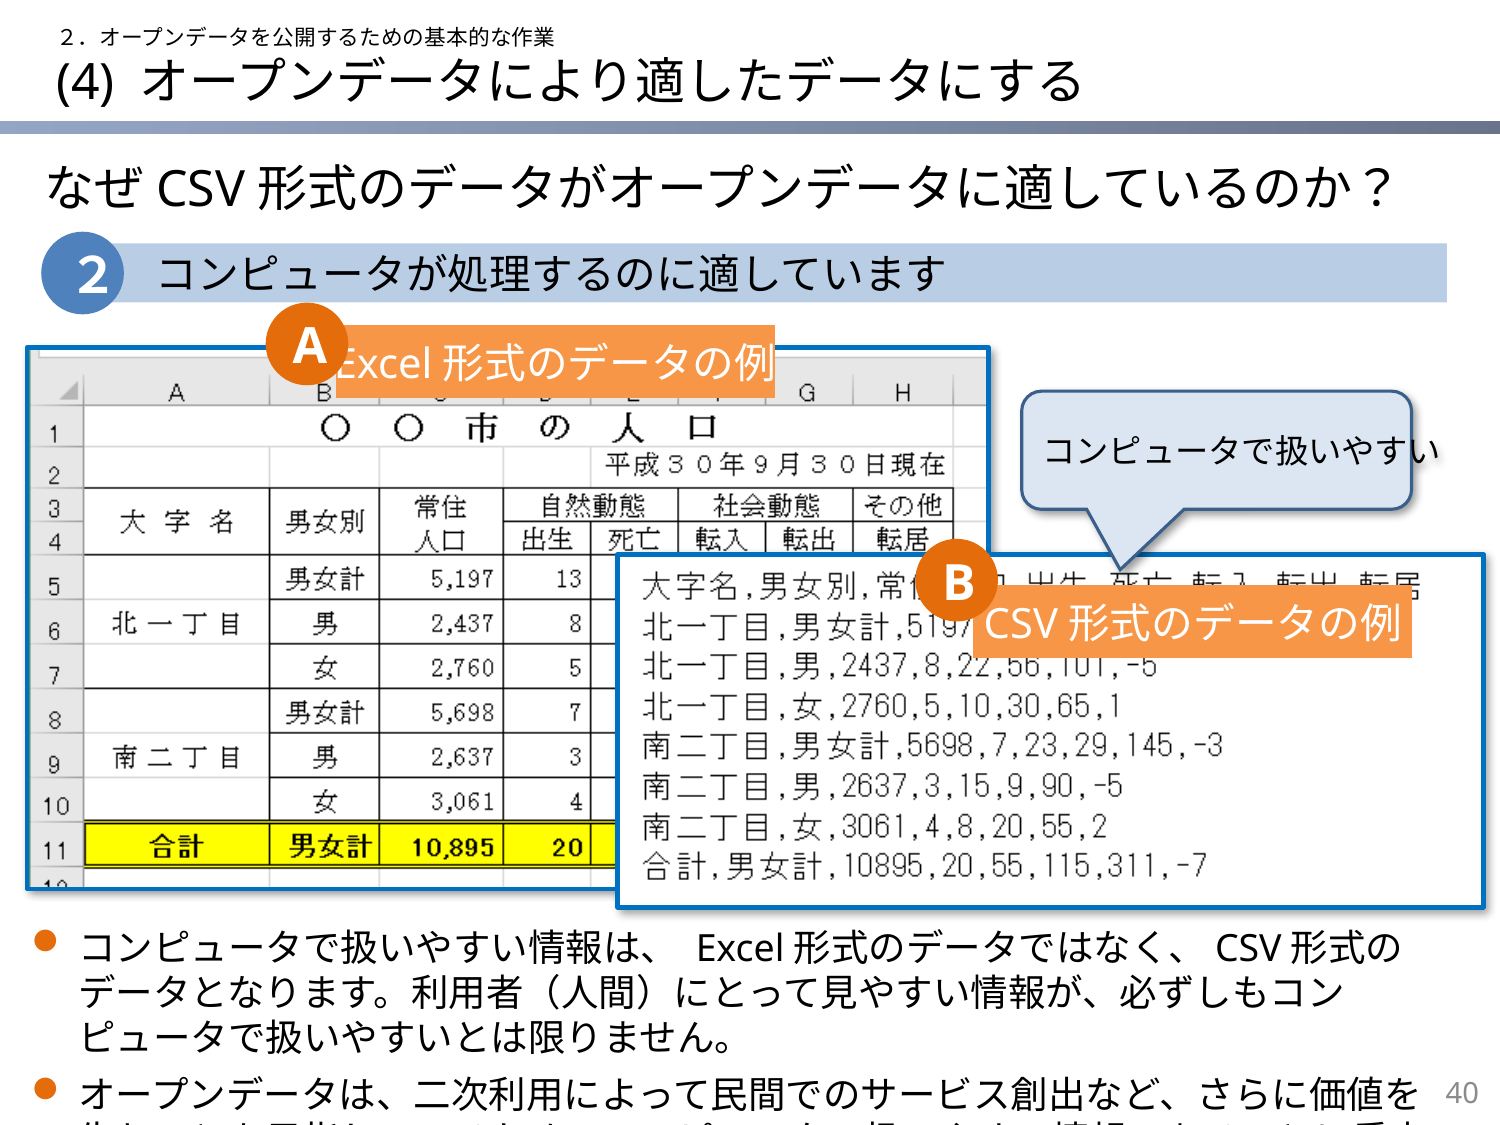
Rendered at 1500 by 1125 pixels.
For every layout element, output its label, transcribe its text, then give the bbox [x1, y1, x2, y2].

text_box ２．オープンデータを公開するための基本的な作業 [41, 19, 1471, 58]
text_box なぜCSV形式のデータがオープンデータに適しているのか？ [29, 148, 1471, 220]
slide_number 39 [1411, 1070, 1495, 1118]
text_box コンピュータで扱いやすい [1020, 390, 1413, 556]
text_box コンピュータで扱いやすい情報は、 Excel形式のデータではなく、CSV形式のデータとなります。利用者（人間）にとって見やすい情報が、必ずしもコンピュータで扱いやすいとは限りません。 オープンデータは、二次利用によって民間でのサービス創出など、さらに価値を生むことを目指しているため、コンピュータで扱いやすい情報であることに重点をおきます。 [17, 916, 1472, 1107]
text_box コンピュータが処理するのに適しています [113, 242, 1448, 304]
text_box ２ [40, 230, 125, 316]
text_box Excel形式のデータの例 [346, 325, 775, 349]
title (4) オープンデータにより適したデータにする [41, 58, 1459, 119]
text_box A [264, 301, 350, 349]
picture [29, 349, 1482, 905]
